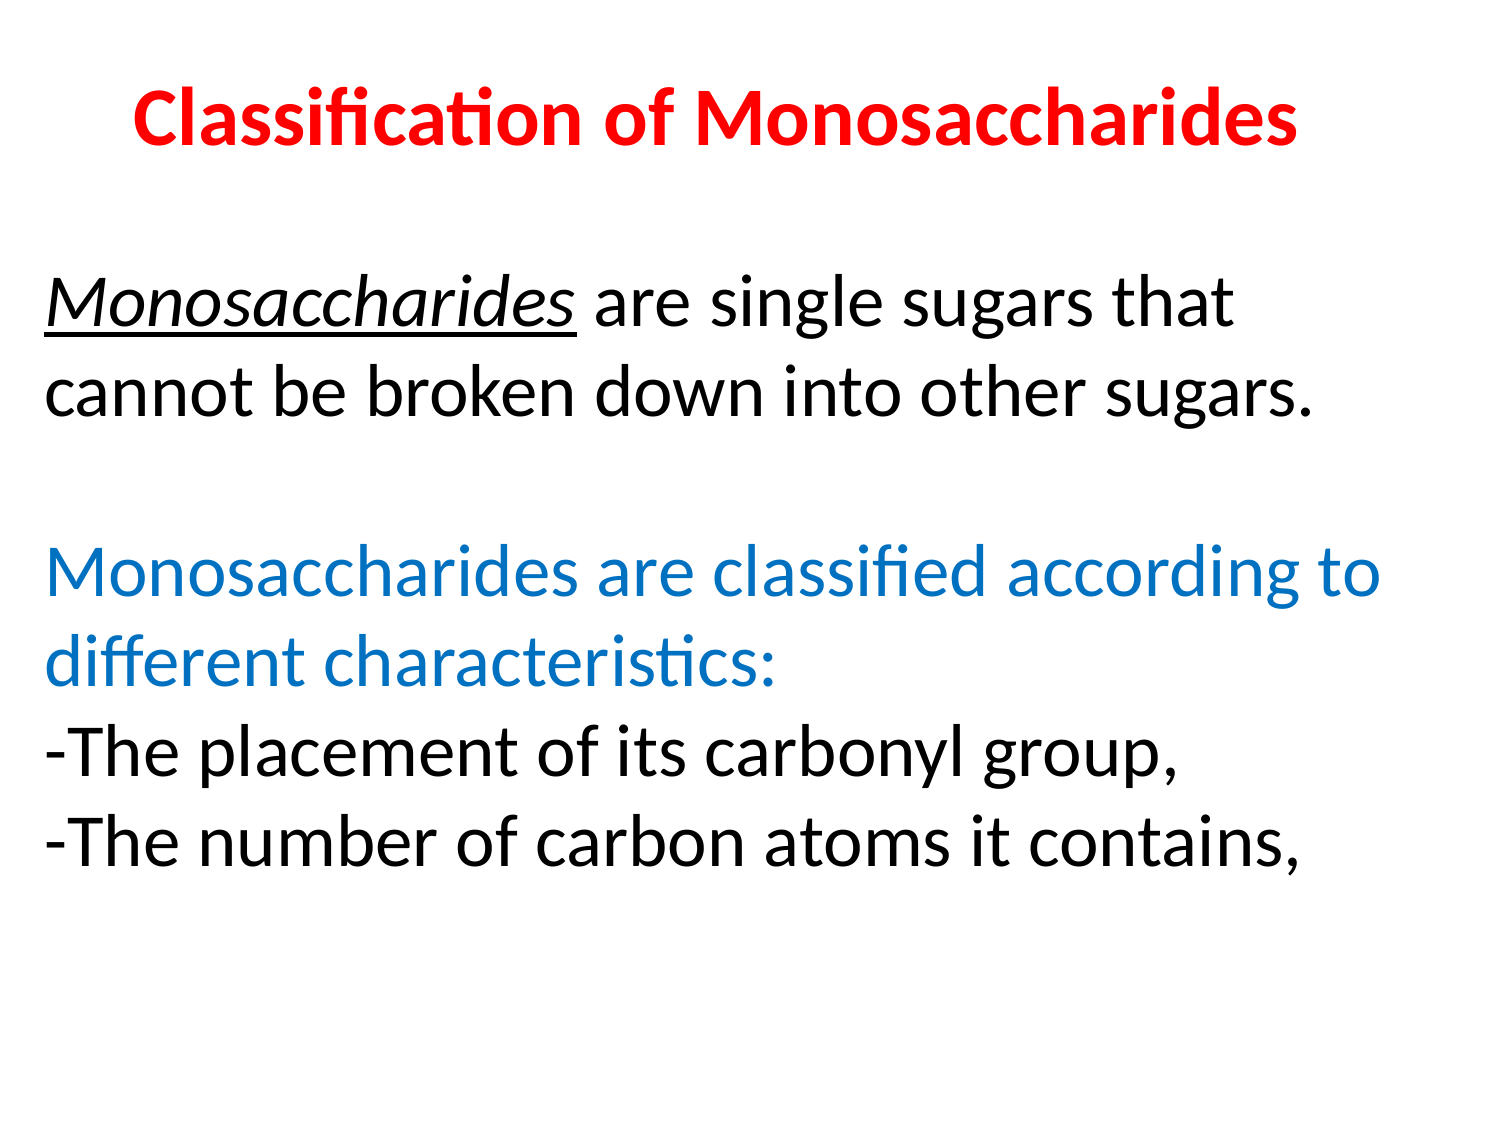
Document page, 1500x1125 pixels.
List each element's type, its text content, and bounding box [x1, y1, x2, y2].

text_box Classification of Monosaccharides Monosaccharides are single sugars that cannot be broken down into other sugars. Monosaccharides are classified according to different characteristics: -The placement of its carbonyl group, -The number of carbon atoms it contains, [29, 54, 1424, 890]
